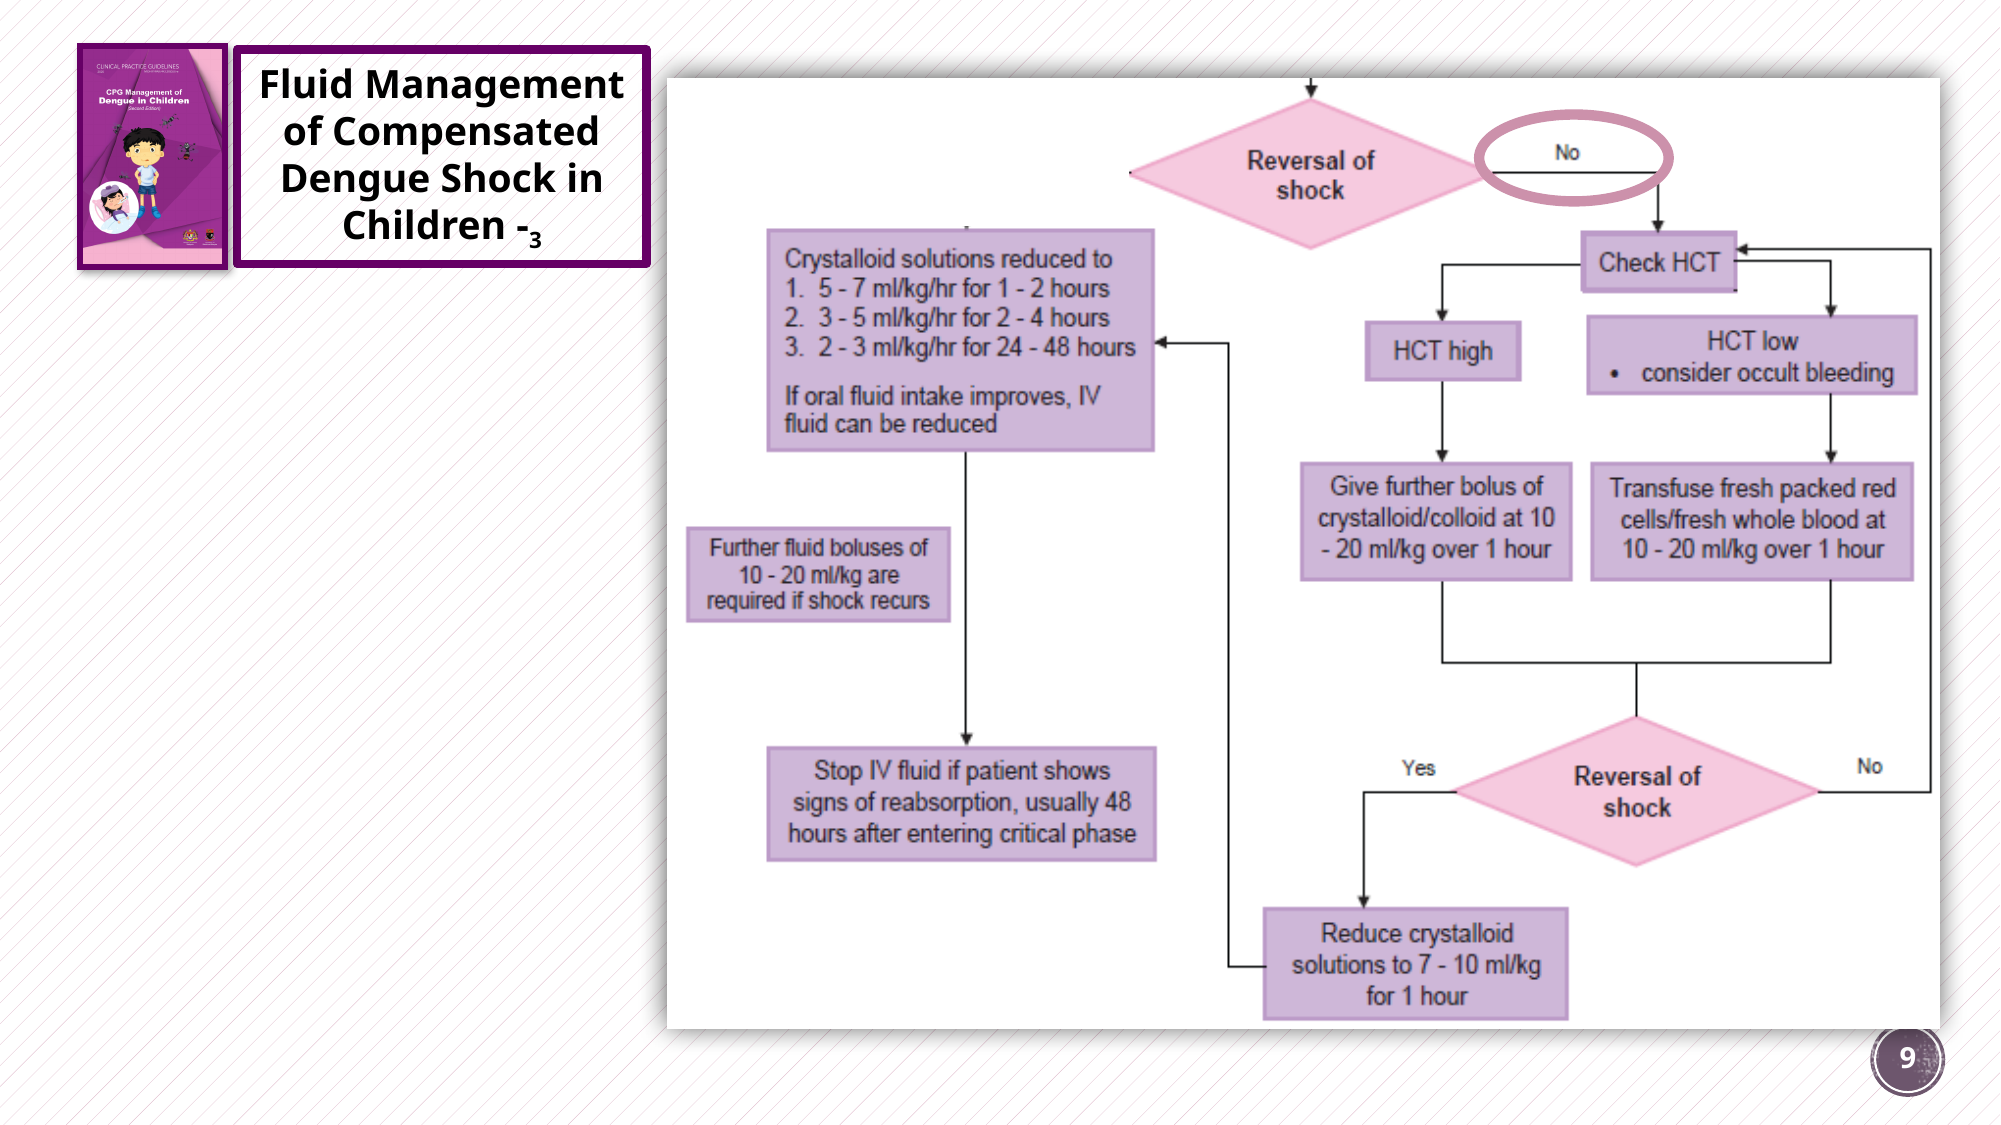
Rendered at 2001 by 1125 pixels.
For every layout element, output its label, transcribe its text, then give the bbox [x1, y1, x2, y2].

picture [667, 78, 1940, 1029]
text_box Fluid Management of Compensated Dengue Shock in Children -3 [237, 49, 647, 264]
slide_number 9 [1855, 1028, 1961, 1089]
picture [83, 49, 222, 264]
